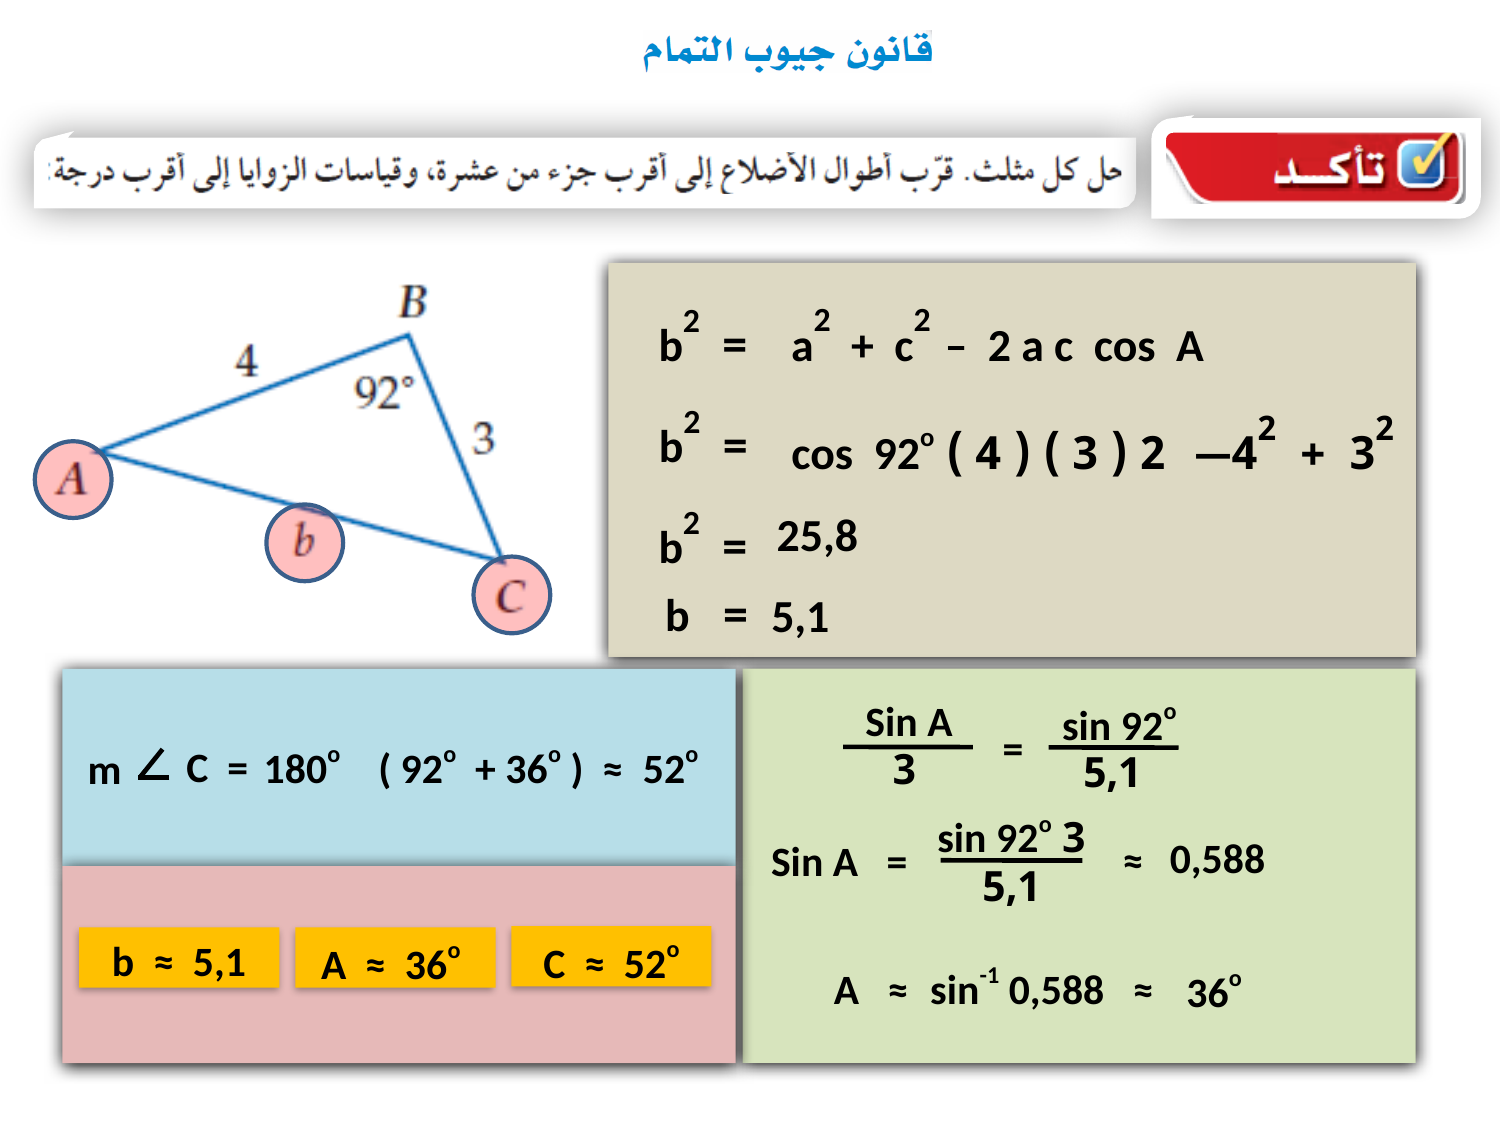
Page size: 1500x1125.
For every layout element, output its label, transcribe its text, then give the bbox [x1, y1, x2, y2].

picture [643, 30, 932, 73]
text_box b2 = [644, 392, 789, 466]
text_box b ≈ 5,1 [79, 927, 280, 988]
text_box A ≈ [819, 955, 915, 1016]
text_box 0,588 [1168, 824, 1341, 885]
text_box [60, 864, 738, 1065]
text_box 52o [615, 731, 736, 823]
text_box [918, 800, 1164, 932]
text_box 180o ( 92o + 36o ) ≈ [217, 730, 670, 822]
text_box C ≈ 52o [511, 926, 712, 987]
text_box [64, 733, 274, 802]
text_box 36o [1197, 955, 1270, 1016]
text_box b = [650, 573, 795, 647]
text_box [752, 667, 1418, 1065]
text_box 5,1 [756, 578, 902, 652]
picture [41, 144, 1129, 202]
text_box a2 + c2 ̶ 2 a c cos A [776, 290, 1297, 381]
picture [1158, 125, 1474, 212]
text_box sin-1 0,588 ≈ [915, 952, 1197, 1020]
picture [52, 278, 535, 616]
text_box 25,8 [761, 498, 907, 571]
text_box A ≈ 36o [295, 927, 496, 988]
text_box [606, 261, 1418, 656]
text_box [815, 687, 1213, 806]
text_box [32, 448, 47, 511]
text_box Sin A = [756, 826, 913, 892]
text_box [60, 667, 738, 854]
text_box [483, 564, 553, 636]
text_box b2 = [643, 492, 789, 566]
text_box 32 + 42 ̶ 2 ( 3 ) ( 4 ) cos 92o [776, 399, 1412, 489]
text_box b2 = [643, 291, 776, 365]
